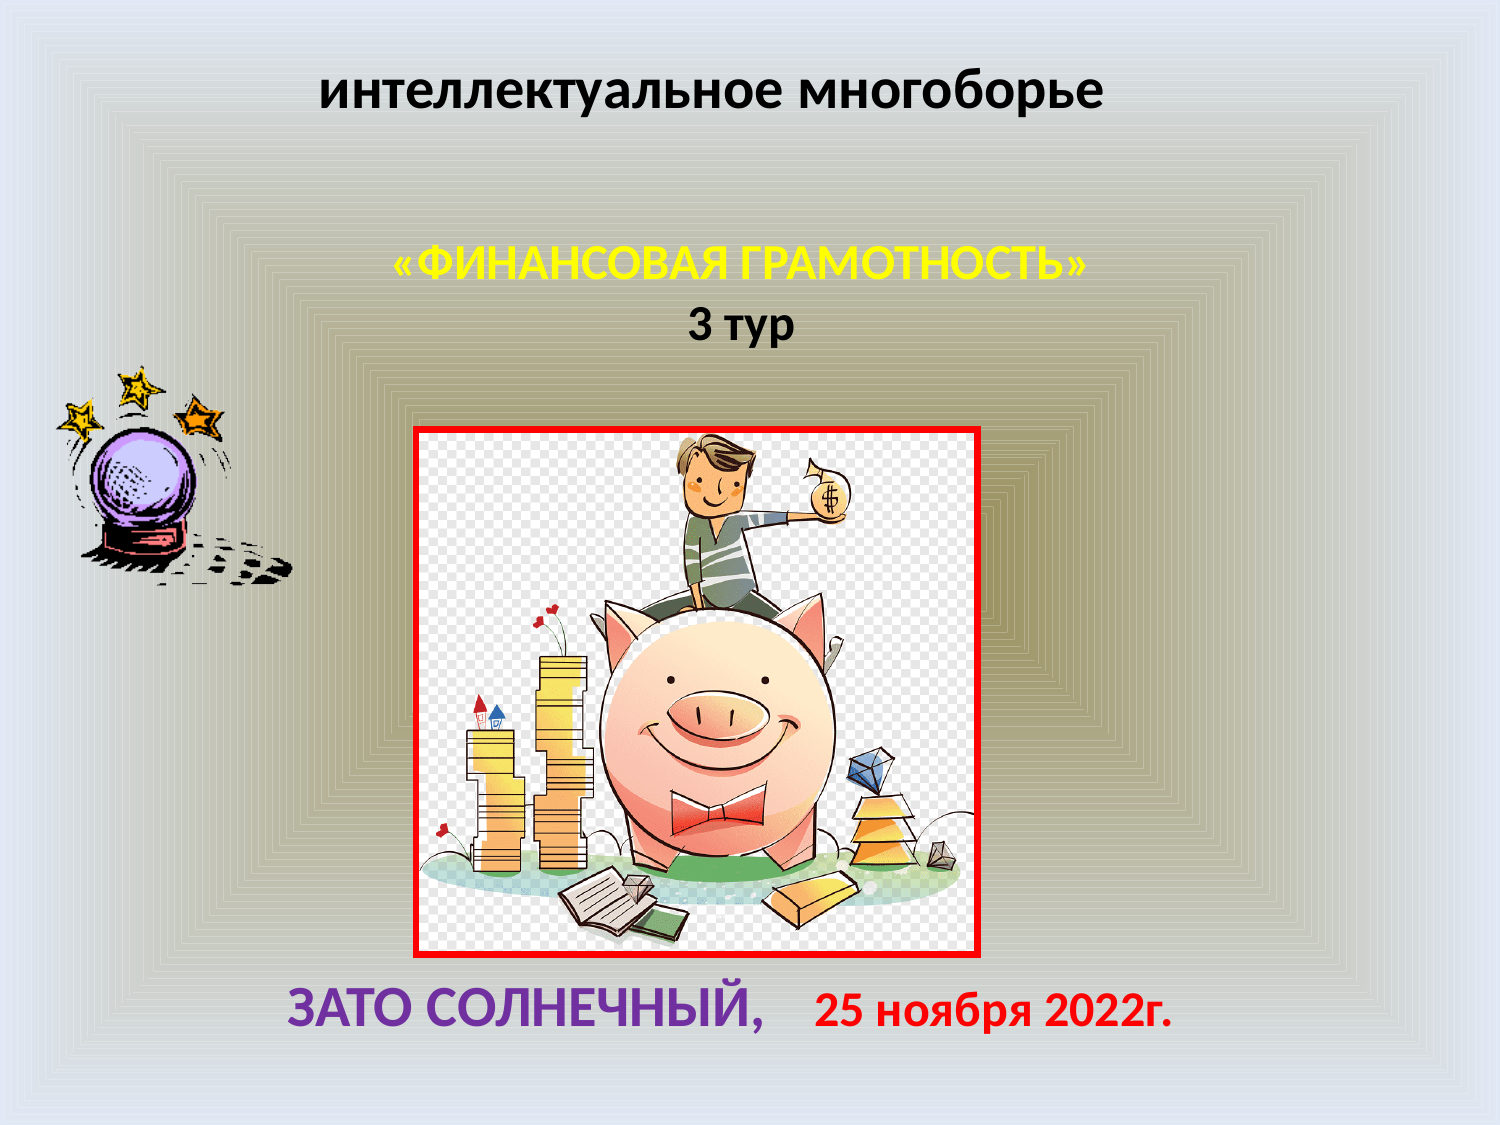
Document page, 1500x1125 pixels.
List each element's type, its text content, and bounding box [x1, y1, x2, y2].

title «ФИНАНСОВАЯ ГРАМОТНОСТЬ» 3 тур [100, 160, 1383, 419]
picture [418, 432, 975, 952]
text_box интеллектуальное многоборье [277, 42, 1211, 128]
picture [52, 361, 300, 600]
text_box ЗАТО СОЛНЕЧНЫЙ, 25 ноября 2022г. [206, 960, 1500, 1046]
